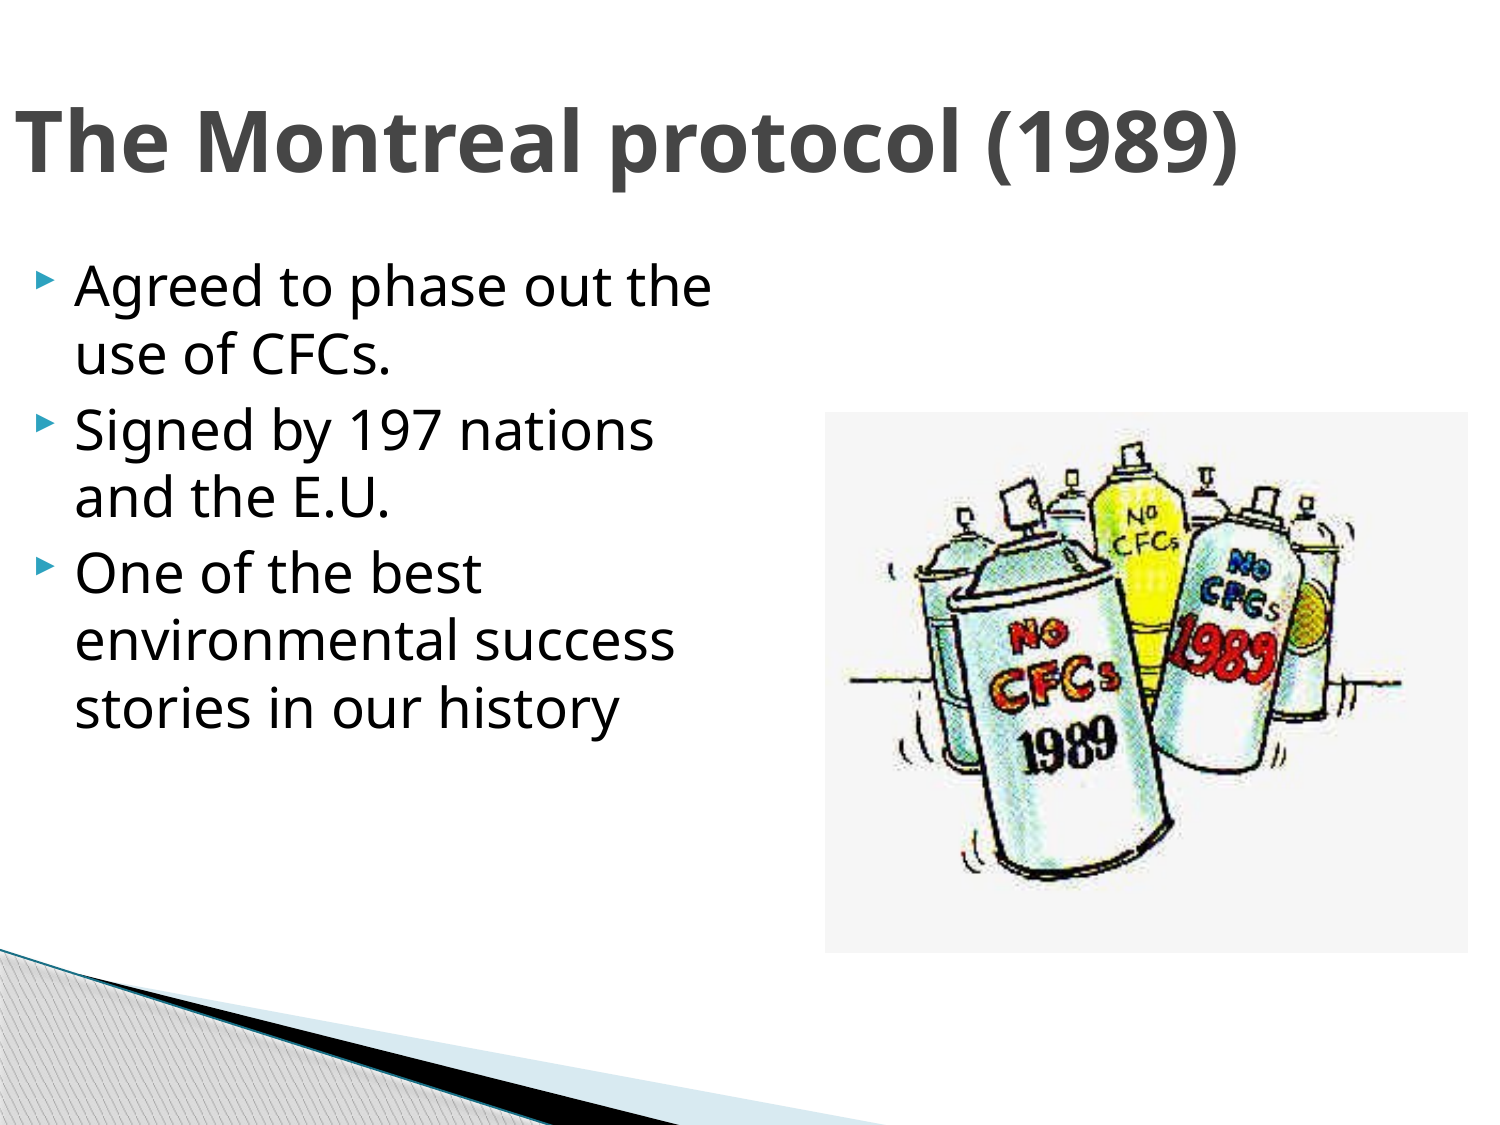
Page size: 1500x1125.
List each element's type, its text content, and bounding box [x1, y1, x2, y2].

list Agreed to phase out the use of CFCs. Signed by 197 nations and the E.U. One of the best environmental success stories in our history [0, 242, 751, 986]
picture [824, 412, 1468, 953]
title The Montreal protocol (1989) [0, 45, 1350, 233]
